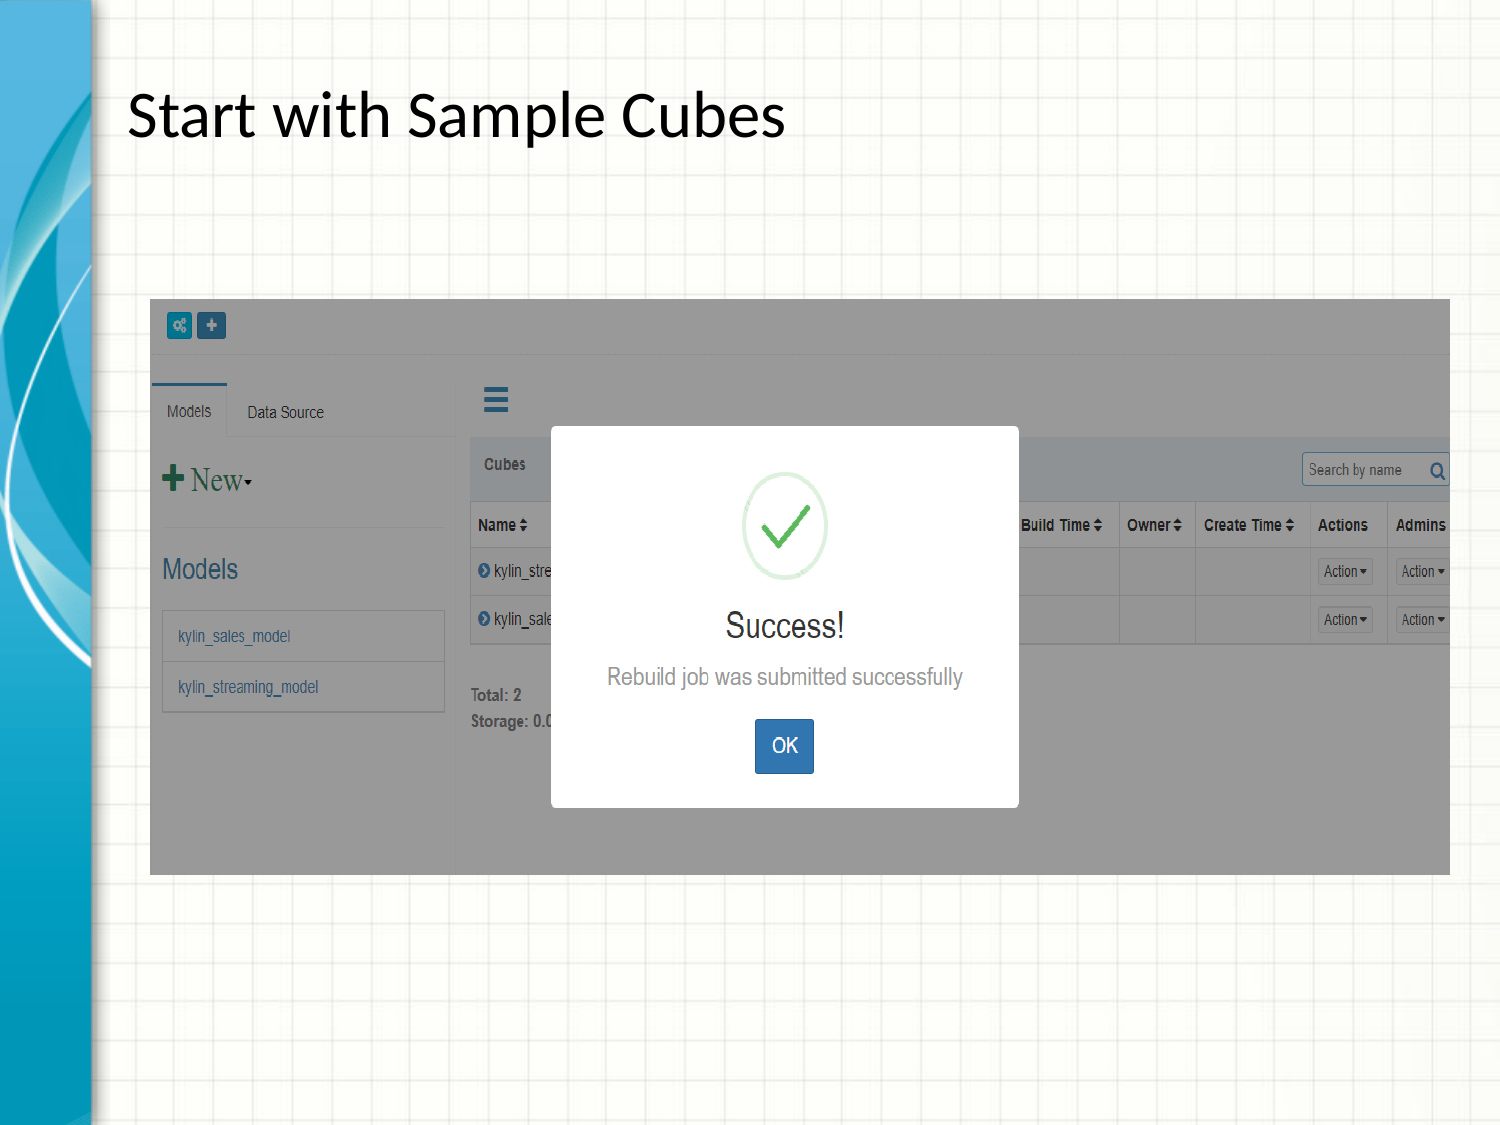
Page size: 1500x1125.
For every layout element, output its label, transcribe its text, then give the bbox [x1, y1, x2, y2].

picture [0, 0, 1500, 1125]
title Start with Sample Cubes [112, 50, 1438, 173]
